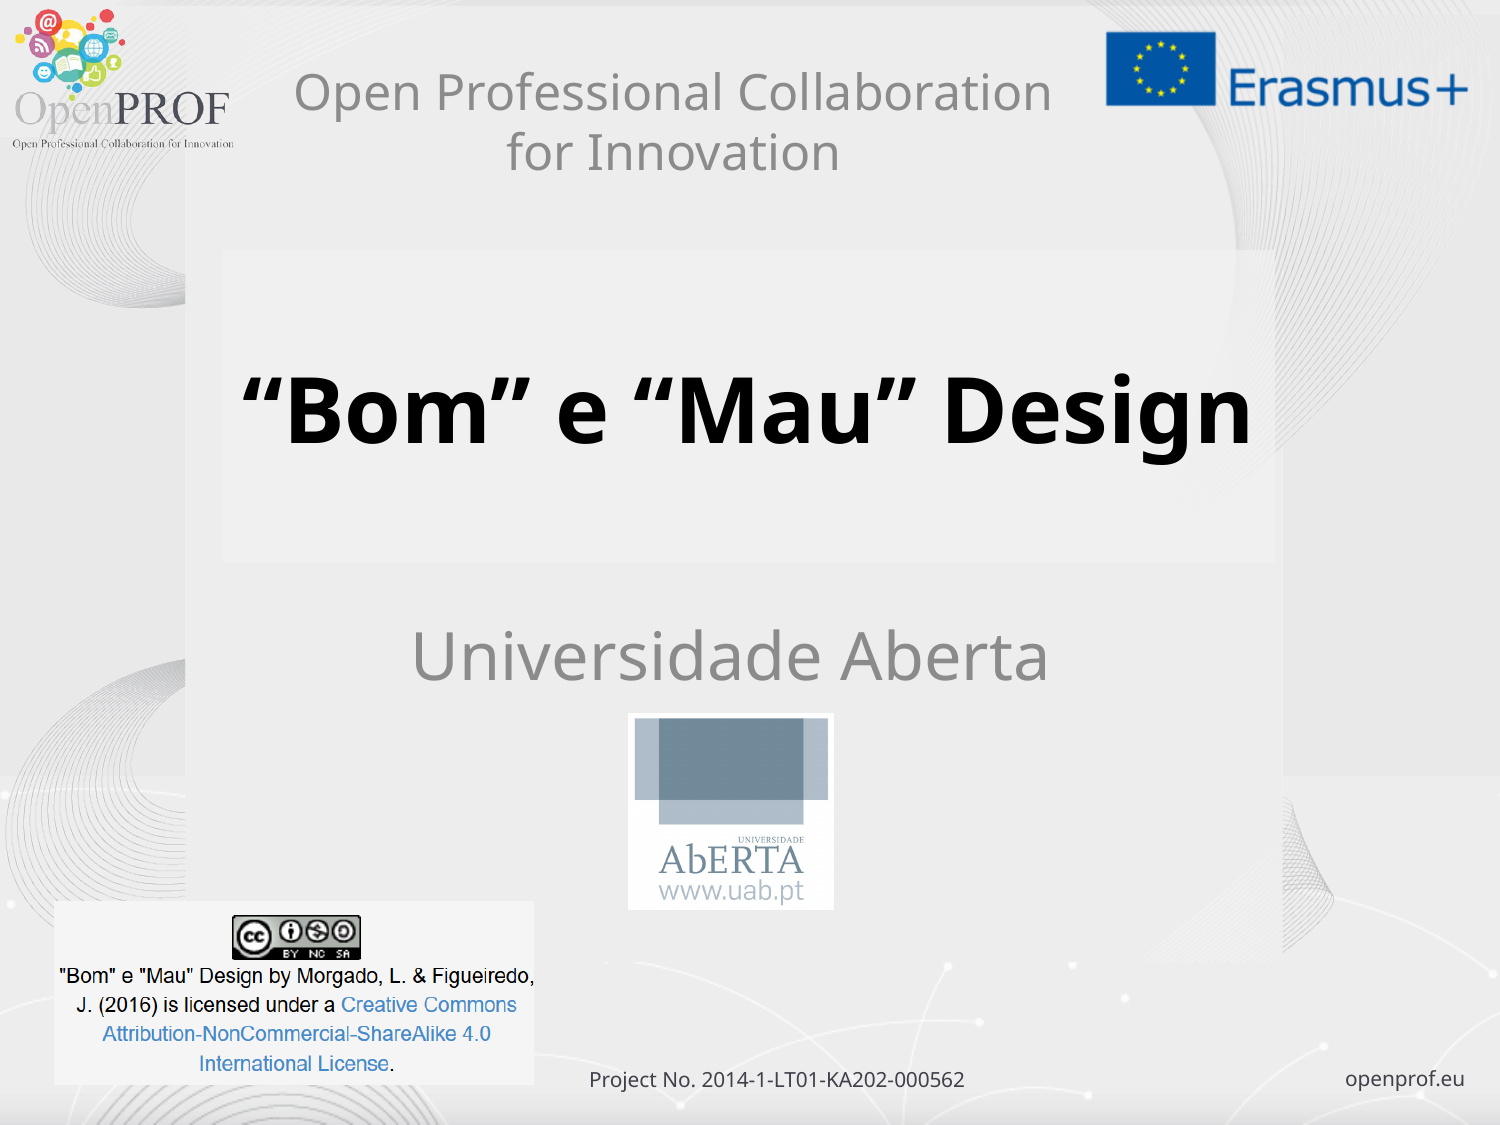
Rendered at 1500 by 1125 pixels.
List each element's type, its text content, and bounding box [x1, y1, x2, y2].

picture [0, 0, 1500, 1125]
subtitle Universidade Aberta [187, 605, 1275, 951]
text_box Open Professional Collaboration for Innovation [251, 53, 1110, 178]
title “Bom” e “Mau” Design [222, 249, 1275, 564]
